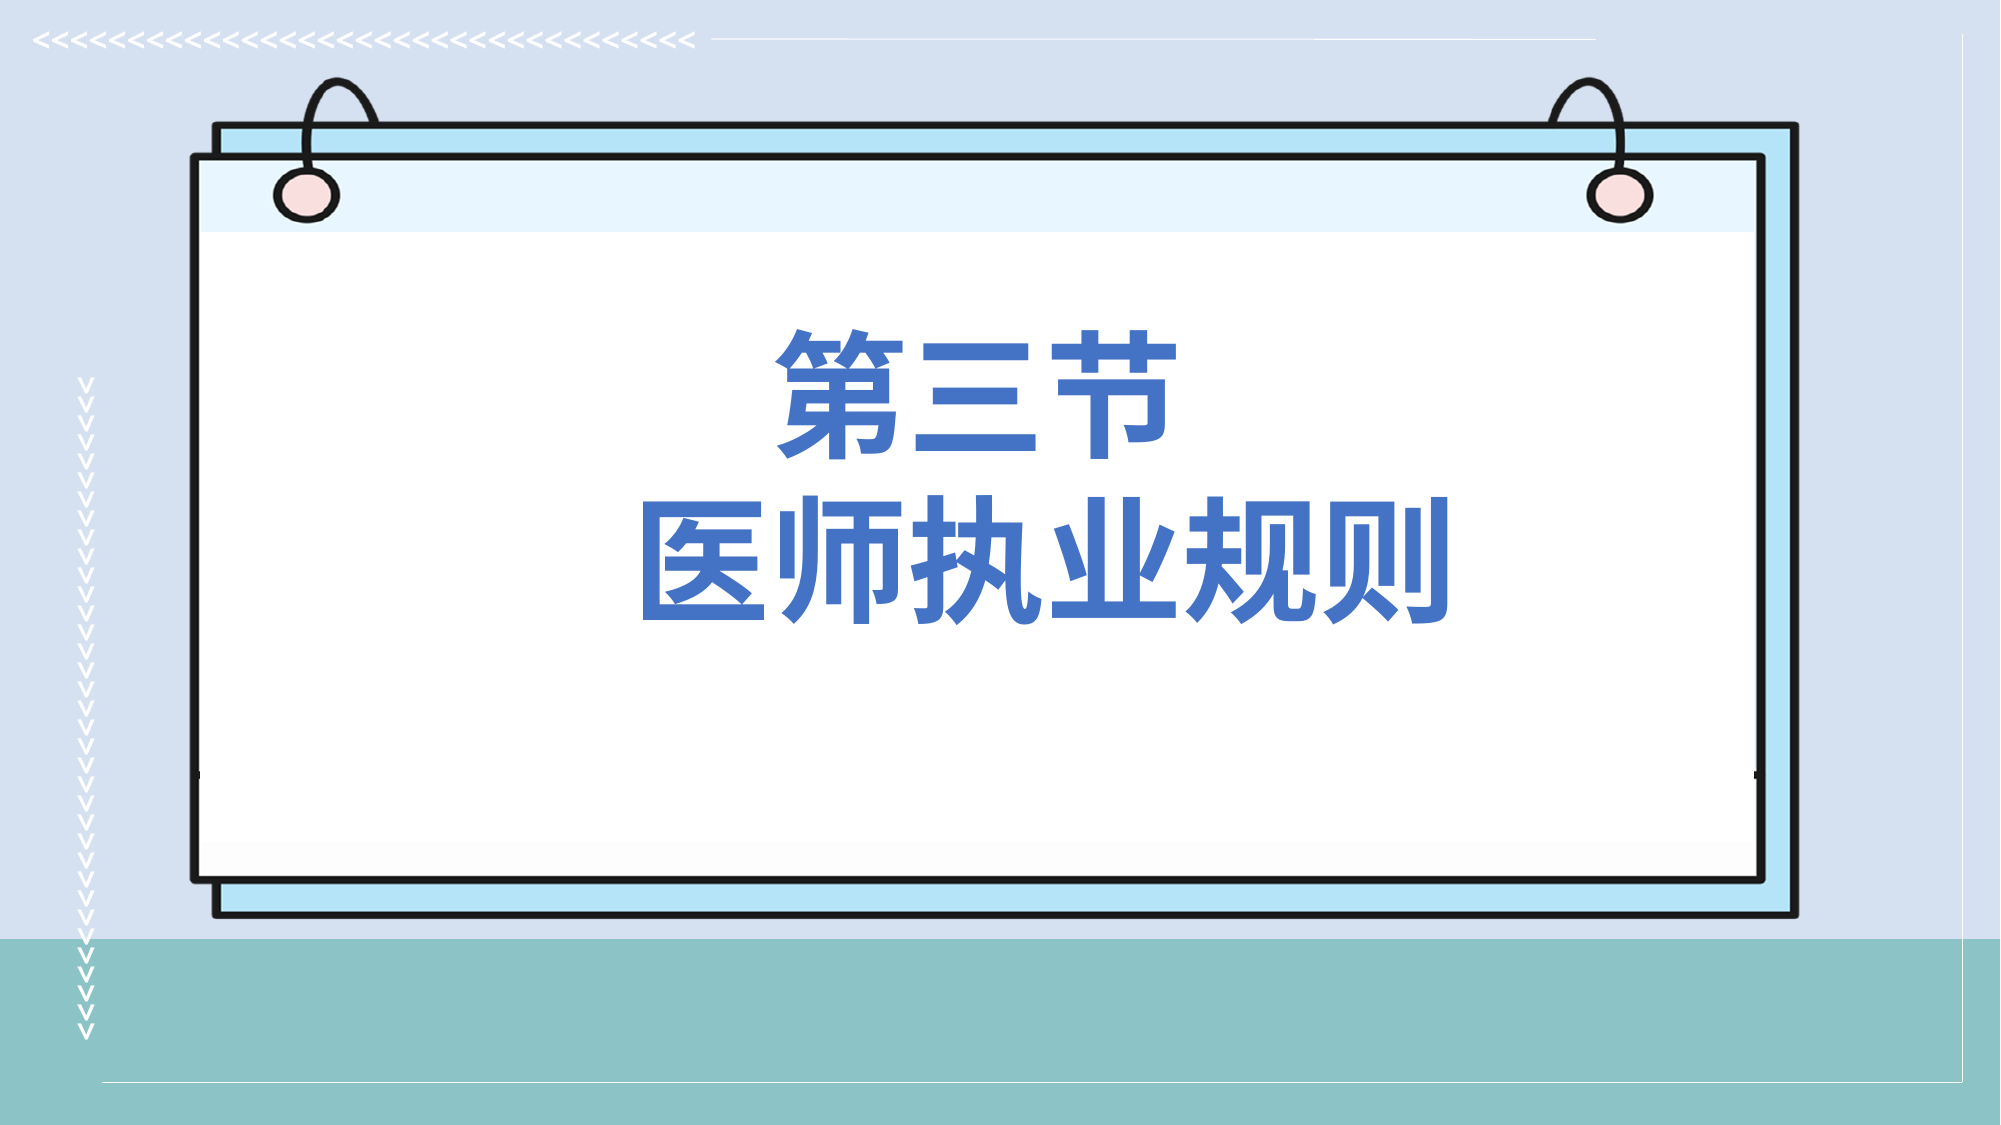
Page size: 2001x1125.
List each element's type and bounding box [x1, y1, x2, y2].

picture [107, 37, 1841, 947]
